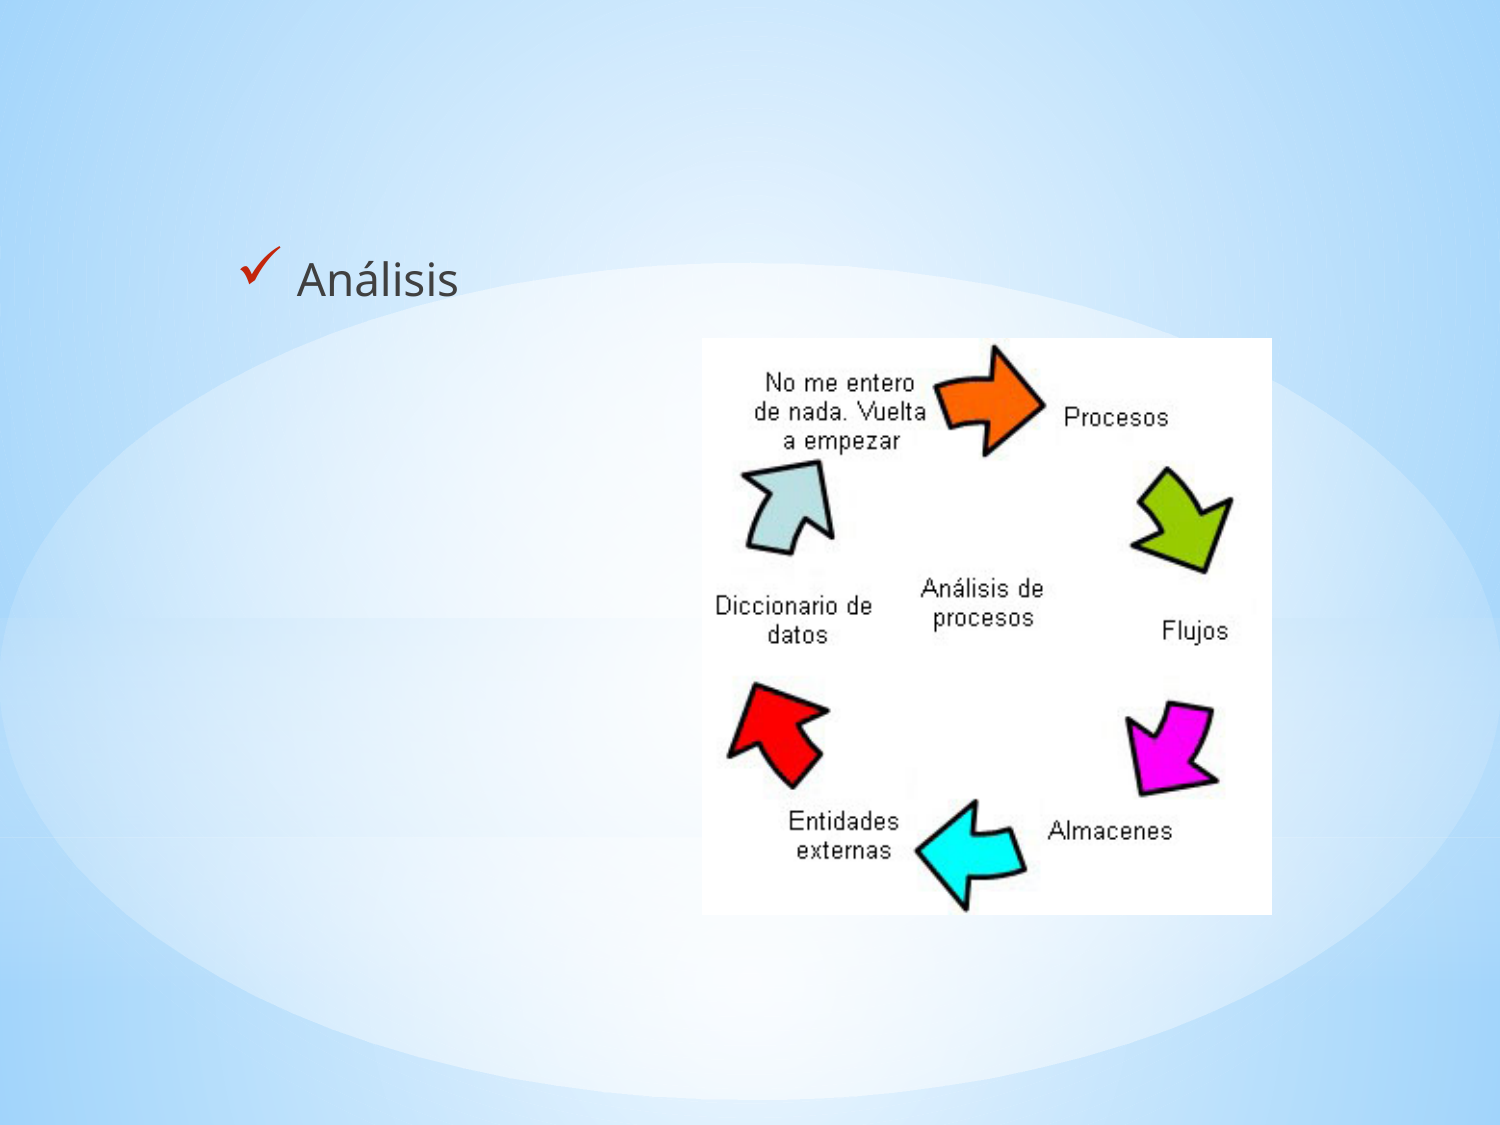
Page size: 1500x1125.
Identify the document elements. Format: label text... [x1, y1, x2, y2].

list Análisis [213, 243, 1264, 814]
picture [702, 337, 1272, 915]
